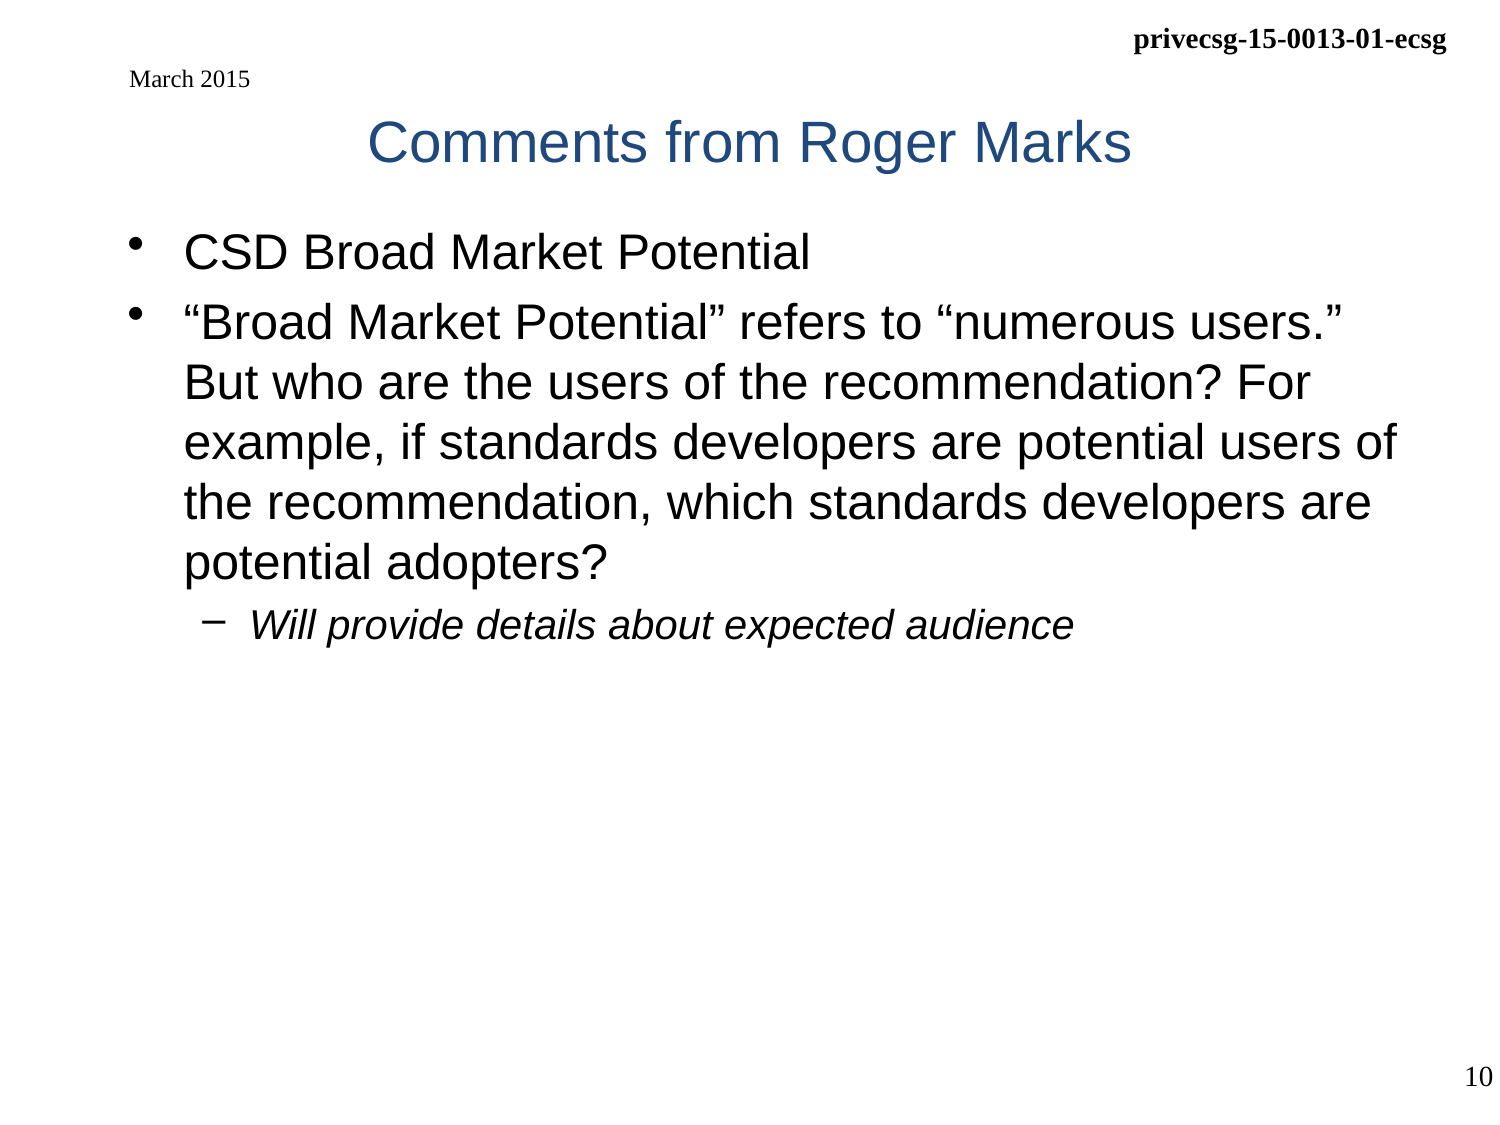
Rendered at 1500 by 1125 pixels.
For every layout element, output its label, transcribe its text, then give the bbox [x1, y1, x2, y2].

list CSD Broad Market Potential “Broad Market Potential” refers to “numerous users.” But who are the users of the recommendation? For example, if standards developers are potential users of the recommendation, which standards developers are potential adopters? Will provide details about expected audience [112, 212, 1424, 1016]
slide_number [114, 54, 422, 100]
title Comments from Roger Marks [75, 45, 1425, 233]
